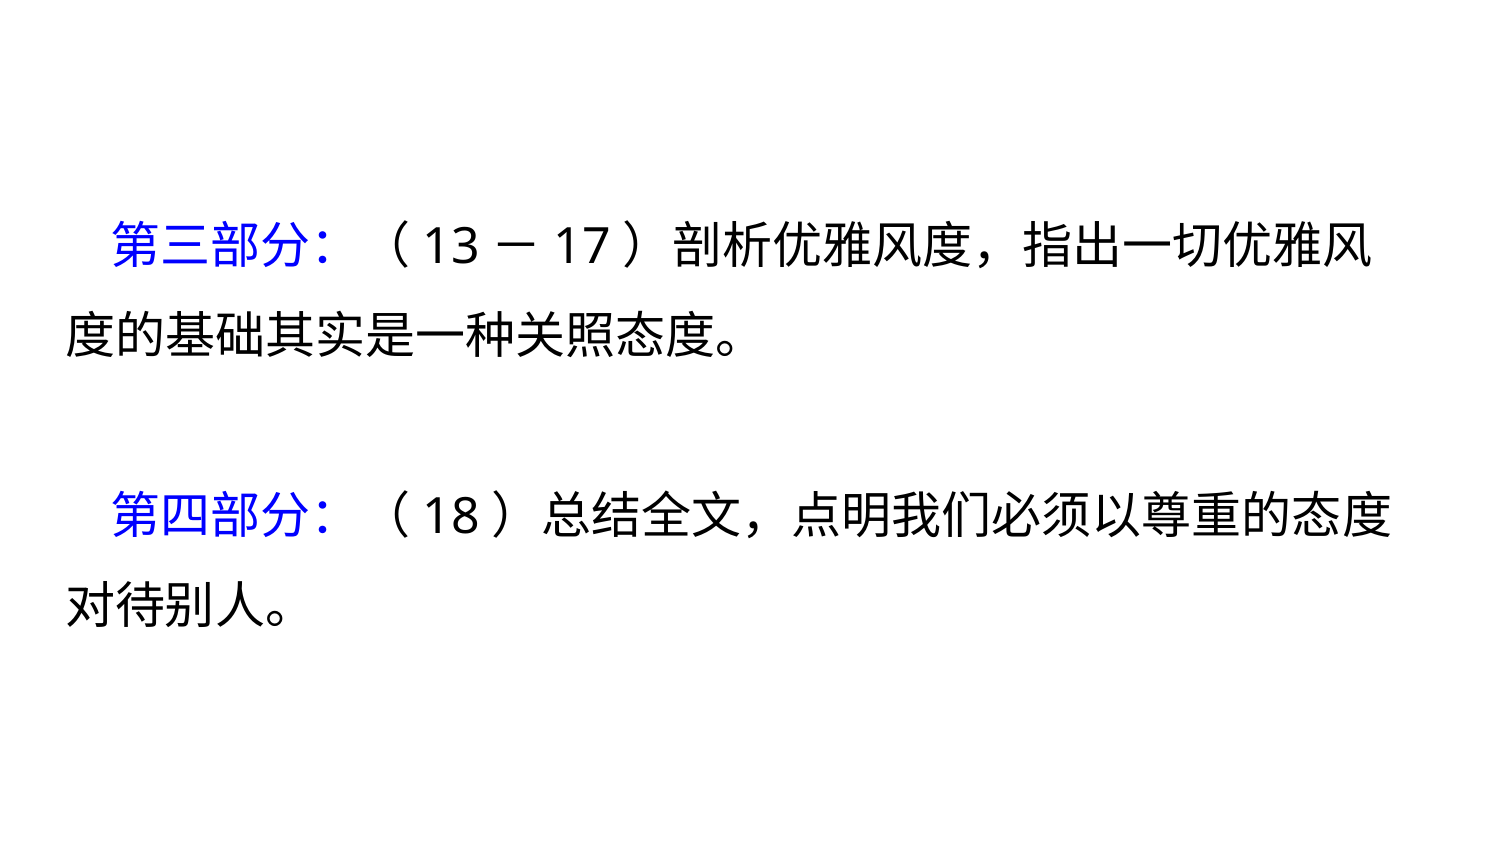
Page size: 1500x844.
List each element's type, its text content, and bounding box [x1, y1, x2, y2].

text_box 第三部分：（13－17）剖析优雅风度，指出一切优雅风度的基础其实是一种关照态度。 [50, 175, 1405, 371]
text_box 第四部分：（18）总结全文，点明我们必须以尊重的态度对待别人。 [50, 446, 1414, 642]
